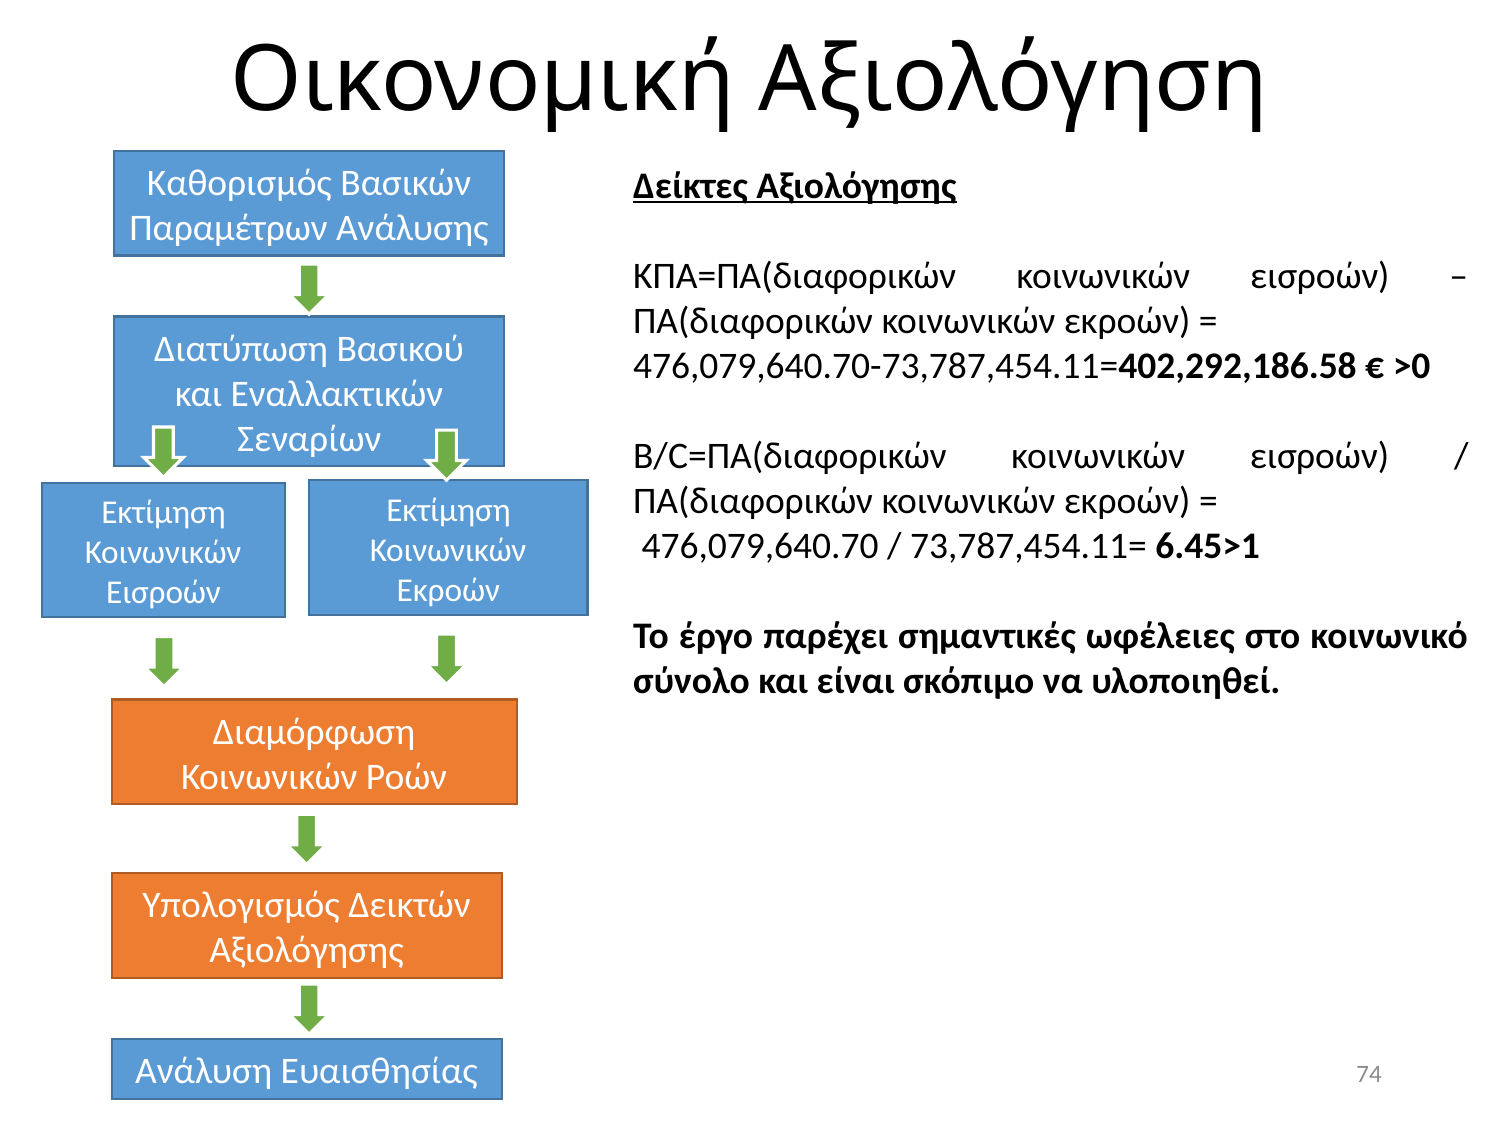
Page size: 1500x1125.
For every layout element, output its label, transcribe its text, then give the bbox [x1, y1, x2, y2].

slide_number 74 [1059, 1042, 1397, 1103]
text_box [41, 150, 588, 1100]
title Οικονομική Αξιολόγηση [0, 0, 1500, 161]
text_box Δείκτες Αξιολόγησης ΚΠΑ=ΠΑ(διαφορικών κοινωνικών εισροών) – ΠΑ(διαφορικών κοινωνικών εκροών) = 476,079,640.70-73,787,454.11=402,292,186.58 € >0 B/C=ΠΑ(διαφορικών κοινωνικών εισροών) / ΠΑ(διαφορικών κοινωνικών εκροών) = 476,079,640.70 / 73,787,454.11= 6.45>1 Το έργο παρέχει σημαντικές ωφέλειες στο κοινωνικό σύνολο και είναι σκόπιμο να υλοποιηθεί. [618, 153, 1484, 708]
